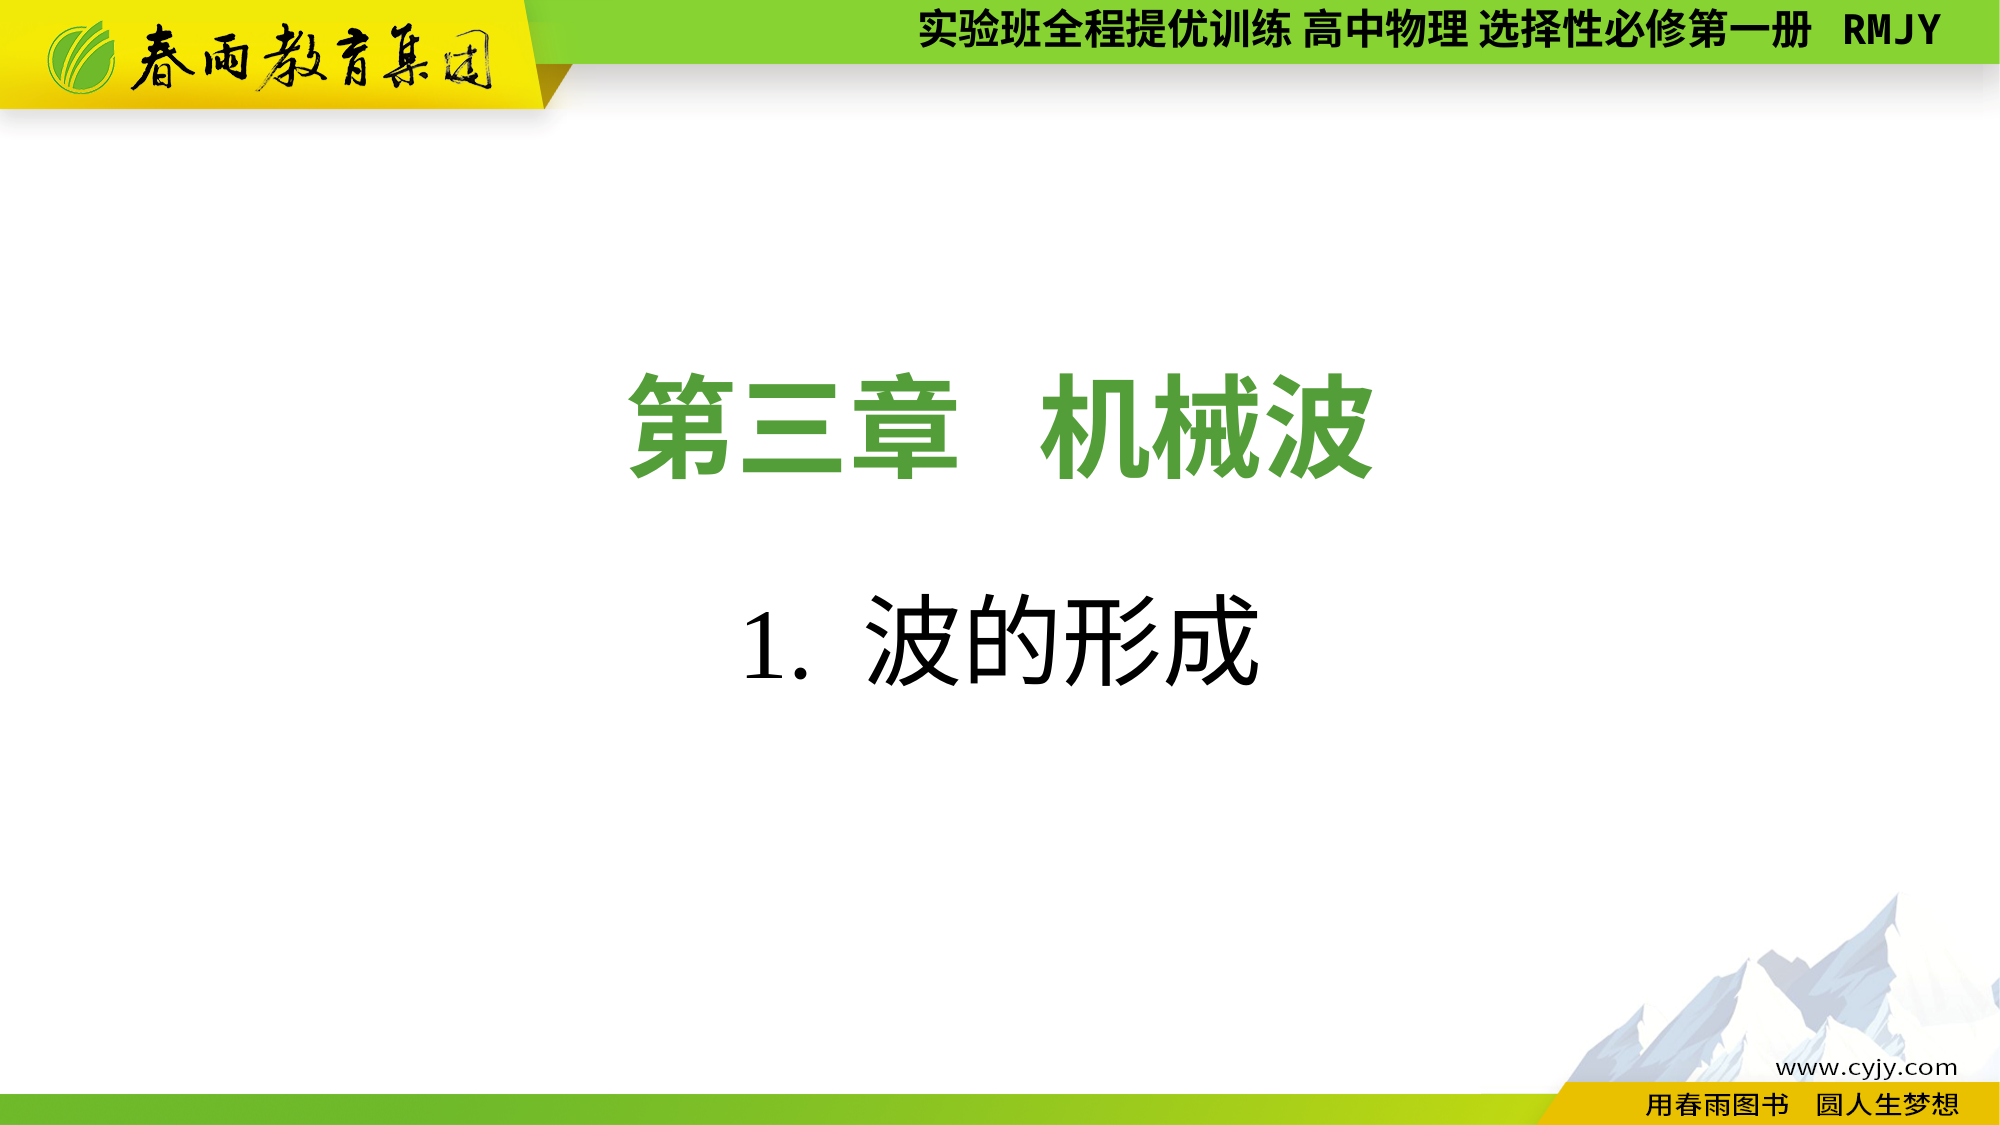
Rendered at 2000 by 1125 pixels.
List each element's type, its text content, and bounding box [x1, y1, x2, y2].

text_box 1. 波的形成 [54, 511, 1946, 706]
text_box 第三章 机械波 [54, 282, 1946, 500]
picture [0, 0, 2000, 1125]
